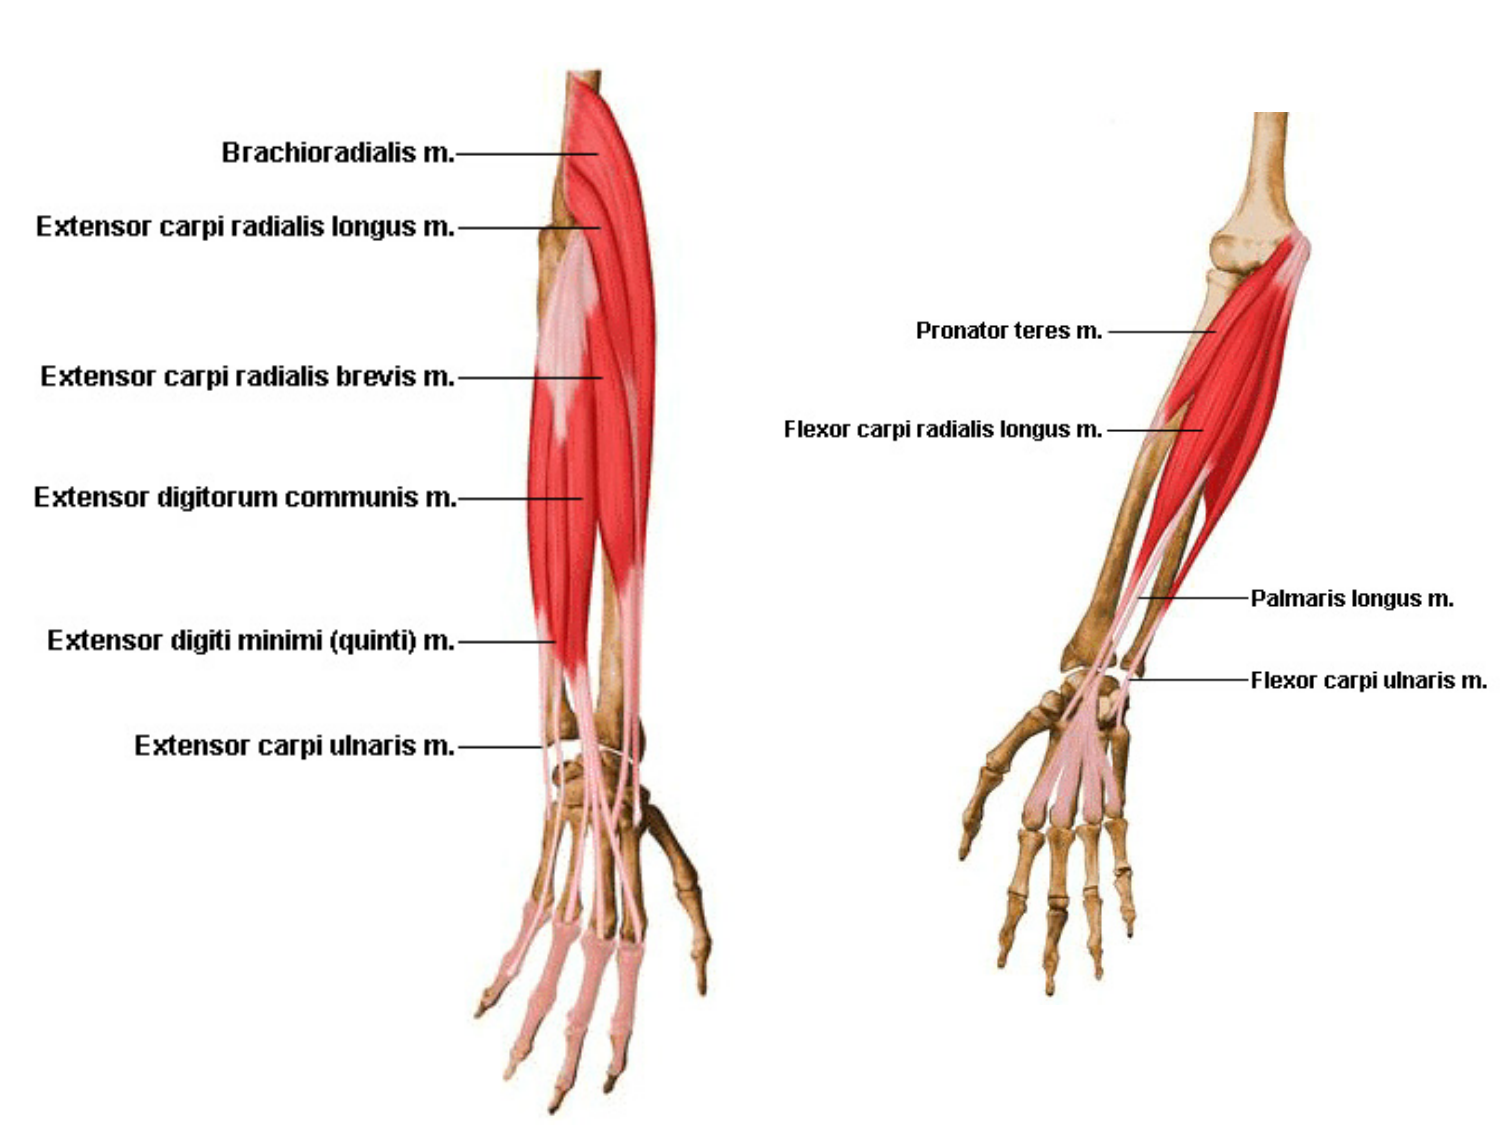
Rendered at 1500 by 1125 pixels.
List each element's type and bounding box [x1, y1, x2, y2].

list [0, 62, 743, 1125]
list [755, 112, 1500, 1006]
